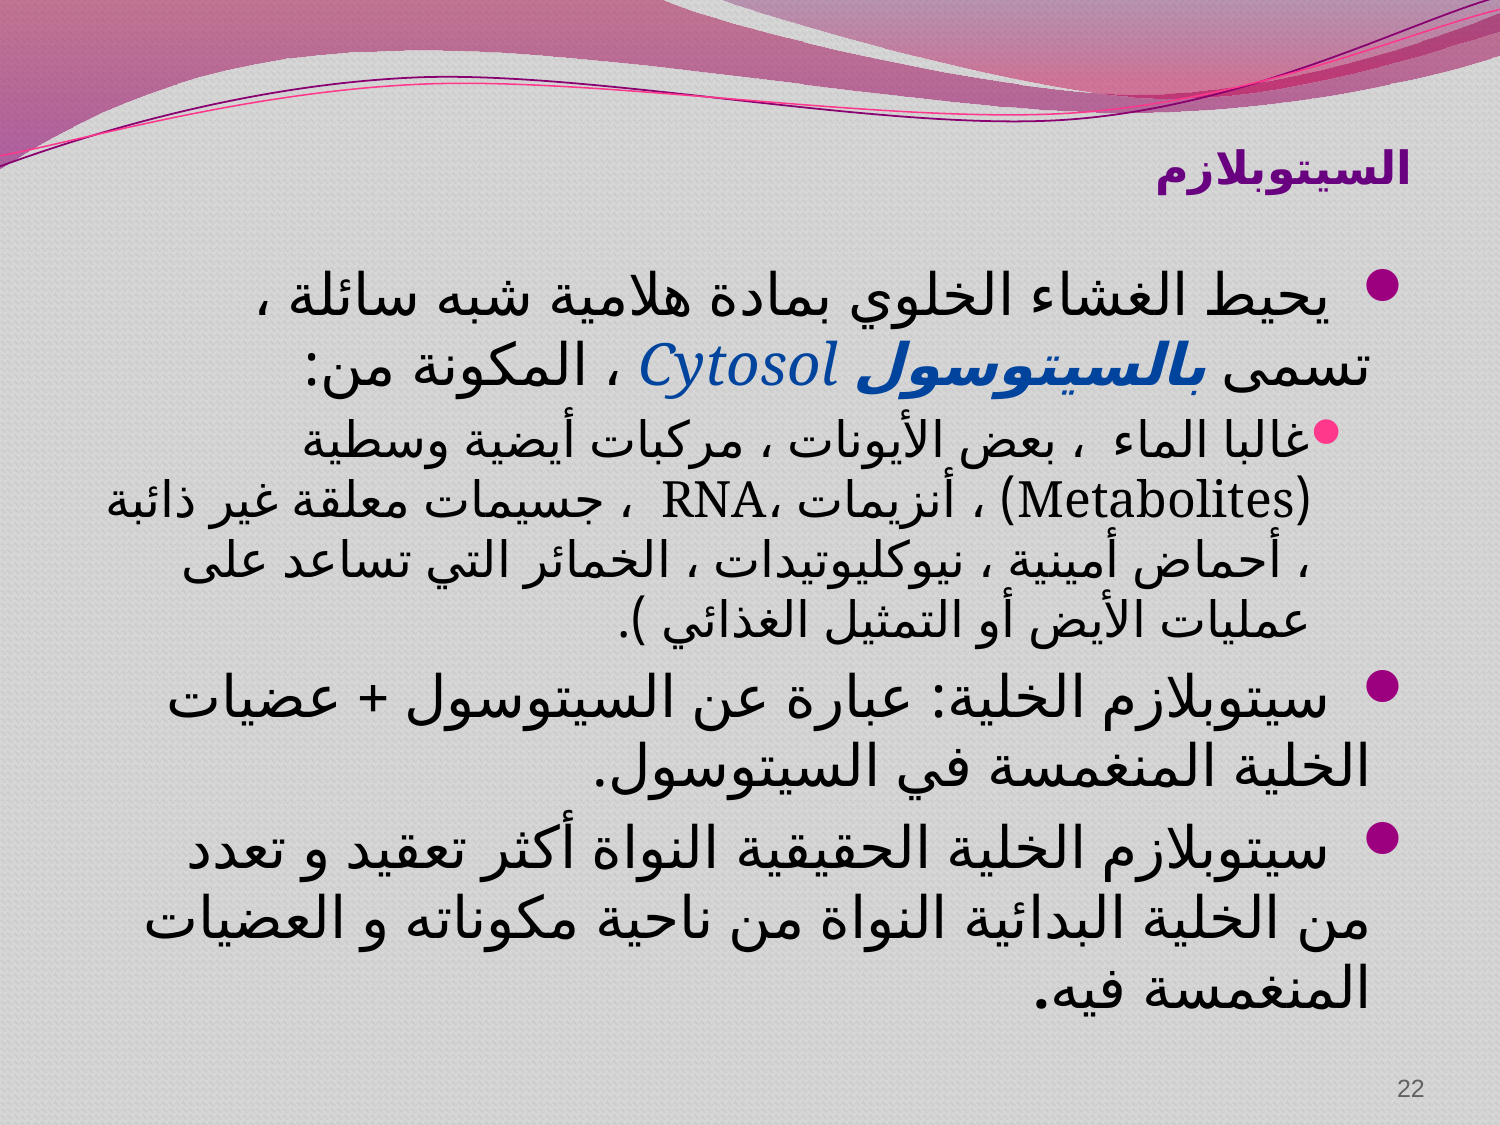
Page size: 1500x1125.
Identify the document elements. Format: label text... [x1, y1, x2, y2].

slide_number 22 [1299, 1042, 1425, 1103]
title السيتوبلازم [75, 75, 1425, 250]
list يحيط الغشاء الخلوي بمادة هلامية شبه سائلة ، تسمى بالسيتوسول Cytosol ، المكونة من: غالبا الماء ، بعض الأيونات ، مركبات أيضية وسطية (Metabolites) ، أنزيمات ،RNA ، جسيمات معلقة غير ذائبة ، أحماض أمينية ، نيوكليوتيدات ، الخمائر التي تساعد على عمليات الأيض أو التمثيل الغذائي ). سيتوبلازم الخلية: عبارة عن السيتوسول + عضيات الخلية المنغمسة في السيتوسول. سيتوبلازم الخلية الحقيقية النواة أكثر تعقيد و تعدد من الخلية البدائية النواة من ناحية مكوناته و العضيات المنغمسة فيه. [82, 249, 1432, 1067]
